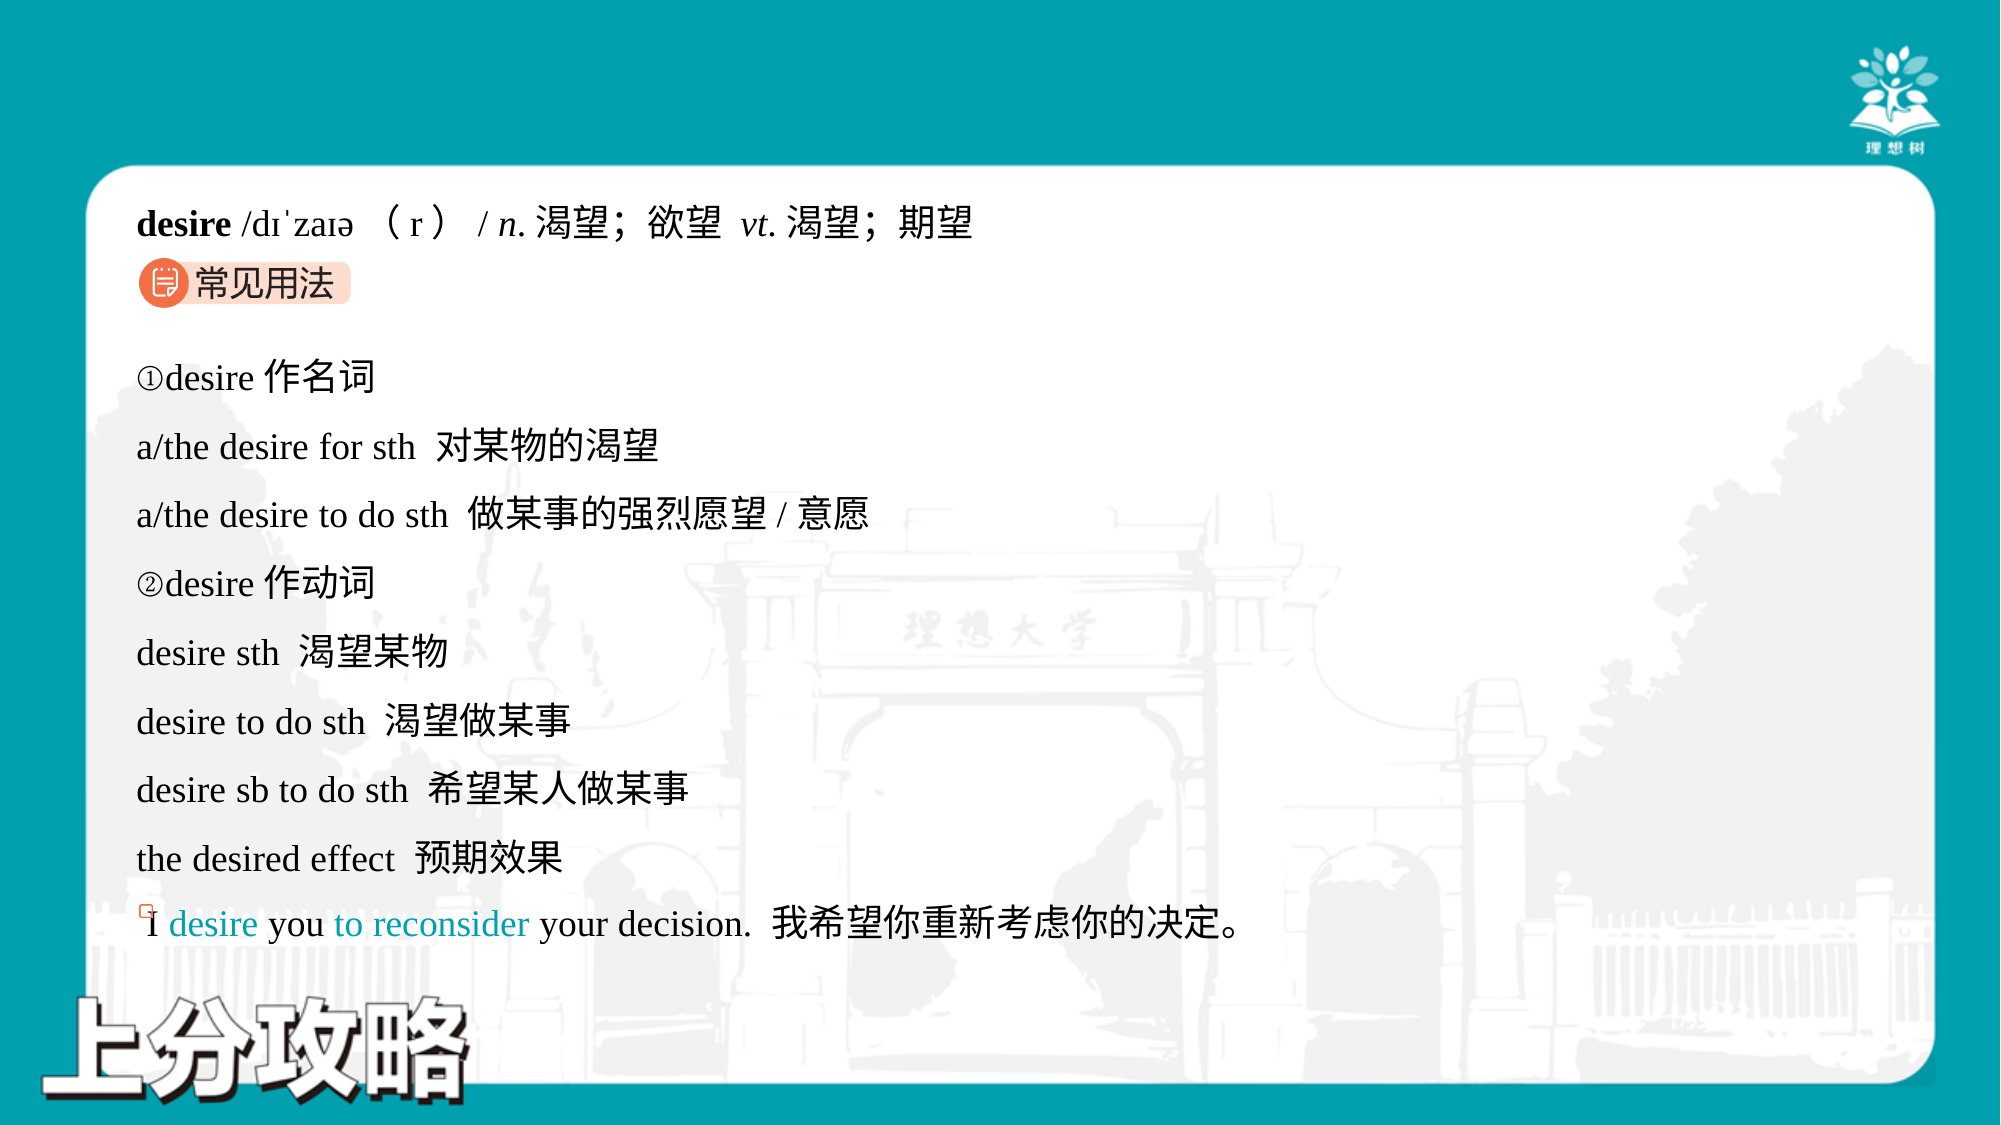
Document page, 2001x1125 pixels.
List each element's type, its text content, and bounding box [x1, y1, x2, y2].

text_box ①desire作名词 a/the desire for sth 对某物的渴望 a/the desire to do sth 做某事的强烈愿望/意愿 ②desire作动词 desire sth 渴望某物 desire to do sth 渴望做某事 desire sb to do sth 希望某人做某事 the desired effect 预期效果 I desire you to reconsider your decision. 我希望你重新考虑你的决定。#38 [136, 329, 1865, 936]
picture [0, 0, 2000, 1125]
text_box desire /dɪˈzaɪə（r）/ n.渴望；欲望 vt.渴望；期望#28 [136, 177, 1865, 236]
